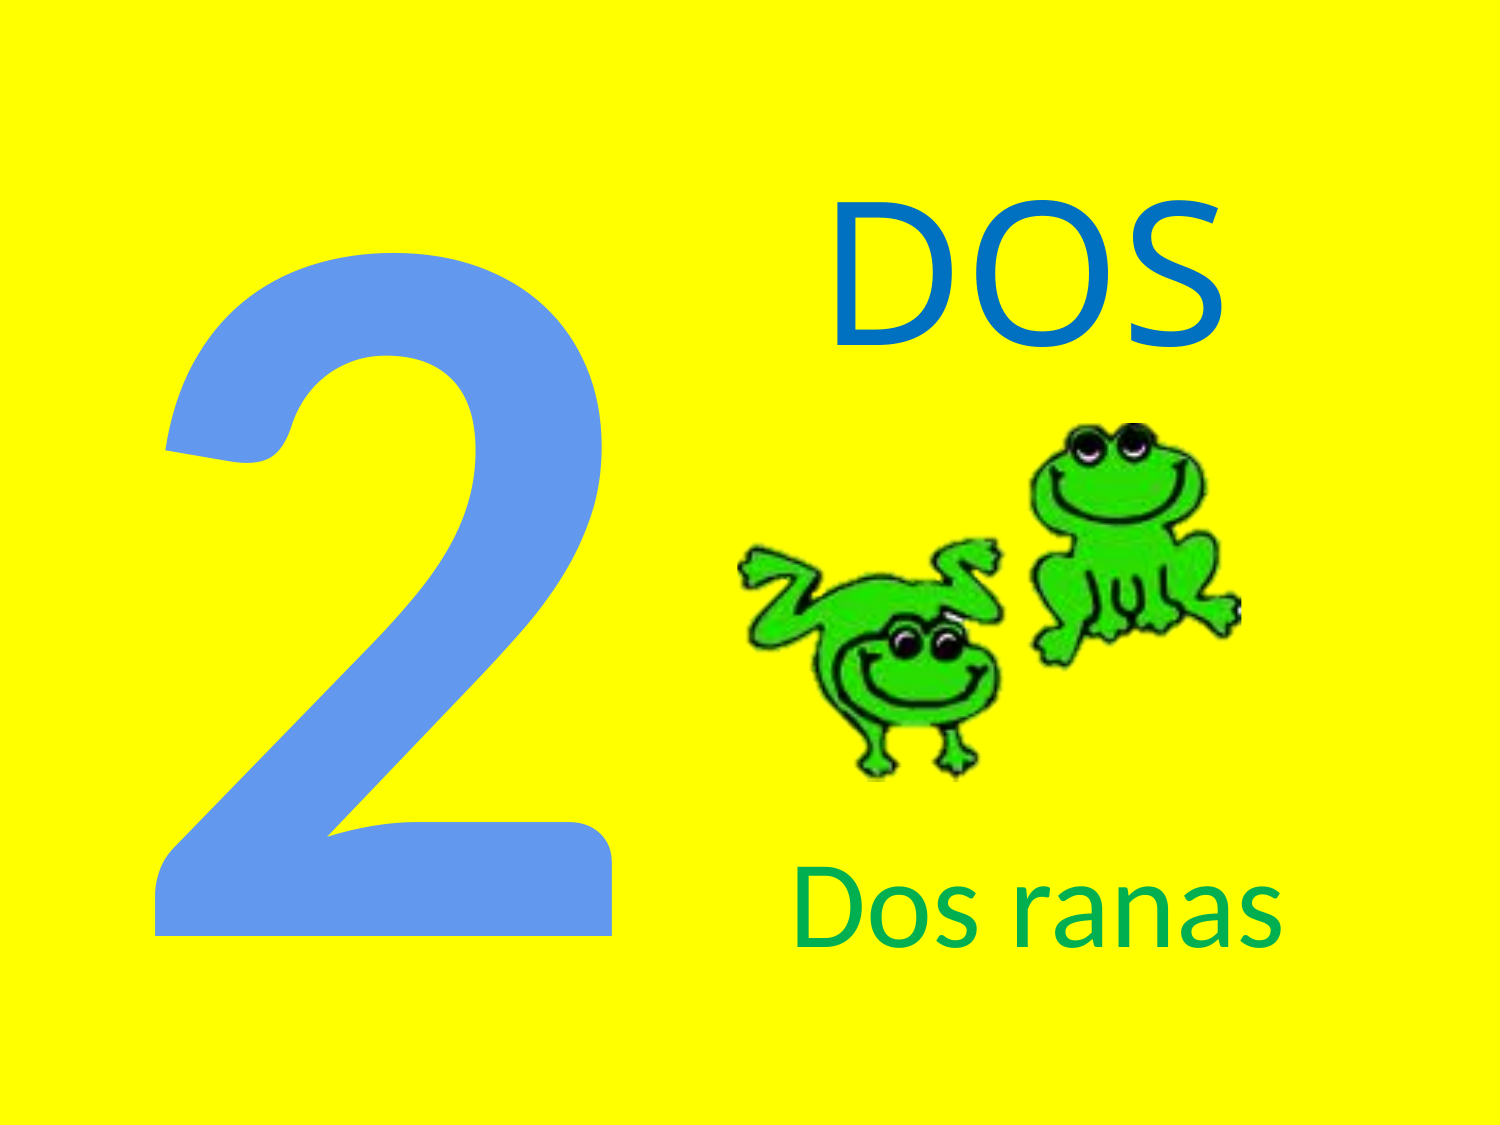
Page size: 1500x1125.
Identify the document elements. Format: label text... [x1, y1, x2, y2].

picture [737, 387, 1242, 782]
subtitle DOS [664, 137, 1500, 425]
text_box Dos ranas [774, 815, 1333, 981]
text_box 2 [105, 0, 664, 1125]
